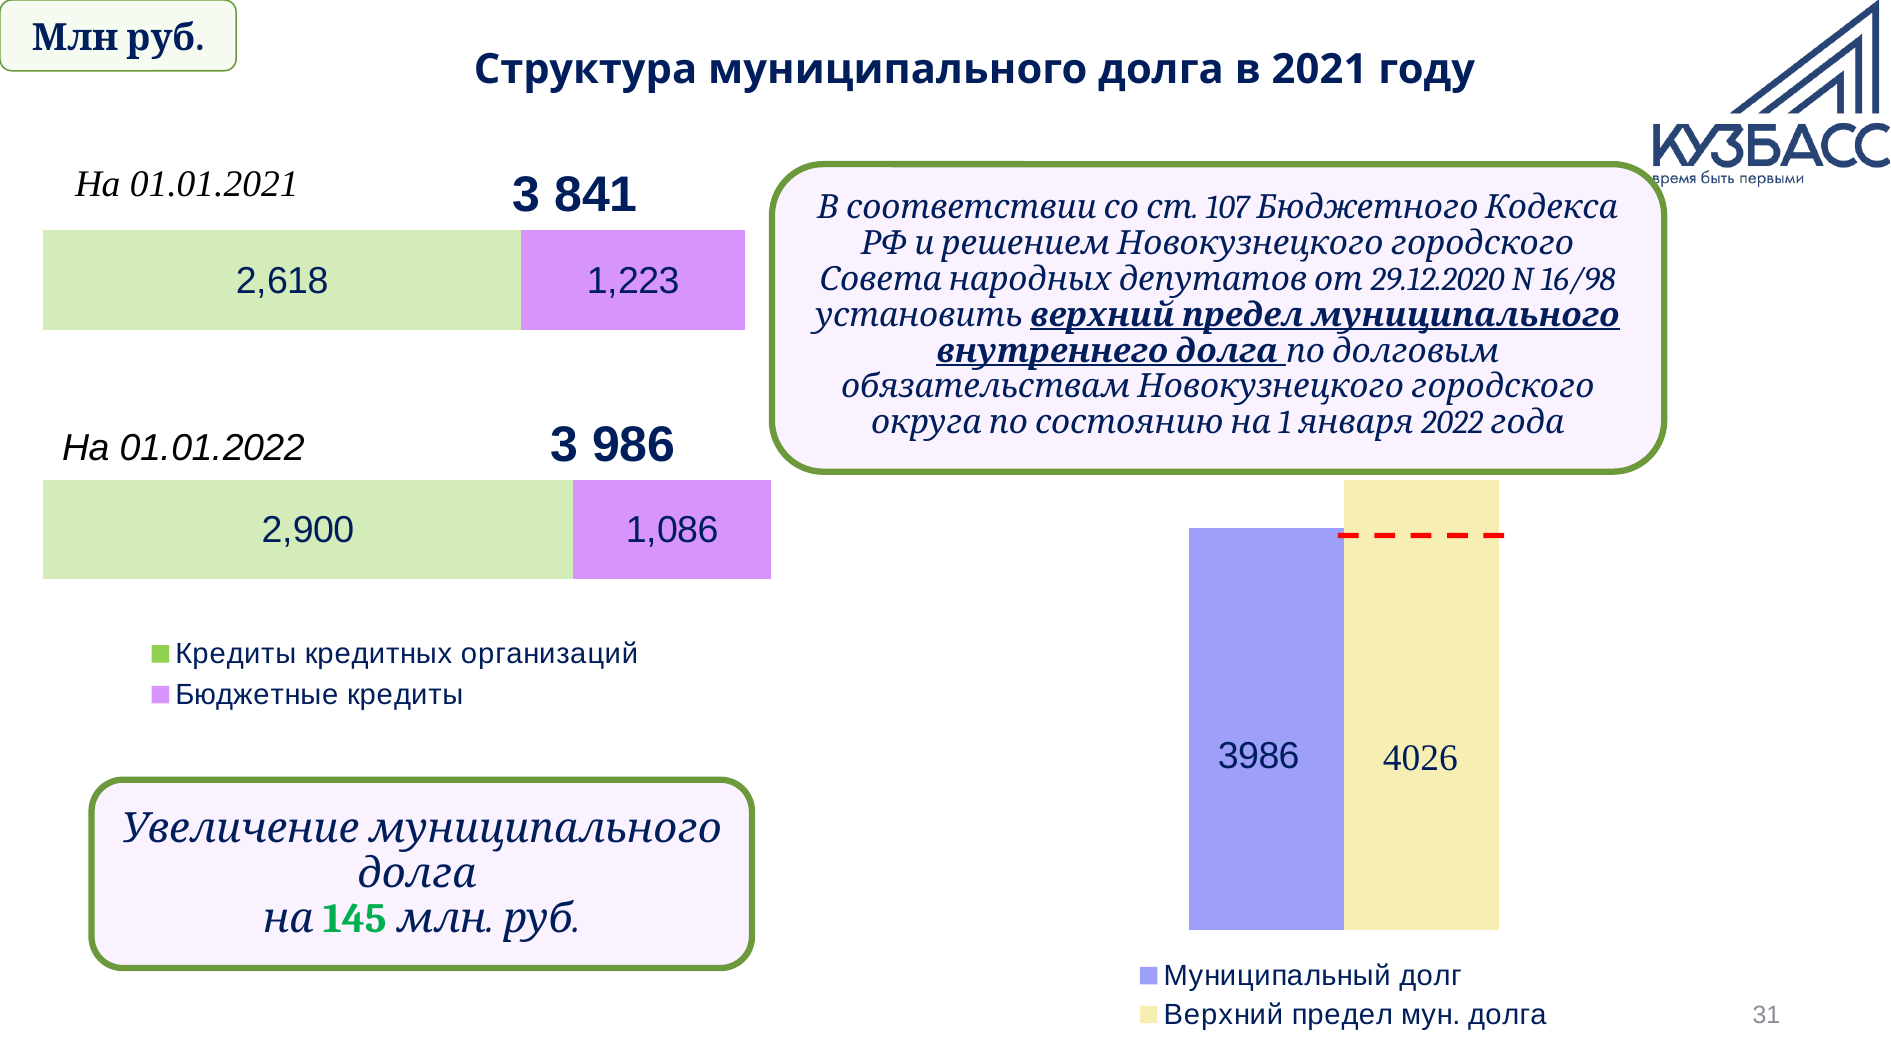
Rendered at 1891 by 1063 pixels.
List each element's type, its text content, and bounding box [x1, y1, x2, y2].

text_box Увеличение муниципального долга на 145 млн. руб. [88, 776, 756, 972]
title Структура муниципального долга в 2021 году [126, 29, 1646, 111]
chart [1060, 411, 1628, 1038]
picture [1653, 0, 1891, 187]
text_box Млн руб. [0, 0, 240, 74]
slide_number 31 [1634, 985, 1796, 1042]
text_box В соответствии со ст. 107 Бюджетного Кодекса РФ и решением Новокузнецкого городского Совета народных депутатов от 29.12.2020 N 16/98 установить верхний предел муниципального внутреннего долга по долговым обязательствам Новокузнецкого городского округа по состоянию на 1 января 2022 года [1060, 161, 1668, 471]
chart [35, 155, 1057, 721]
